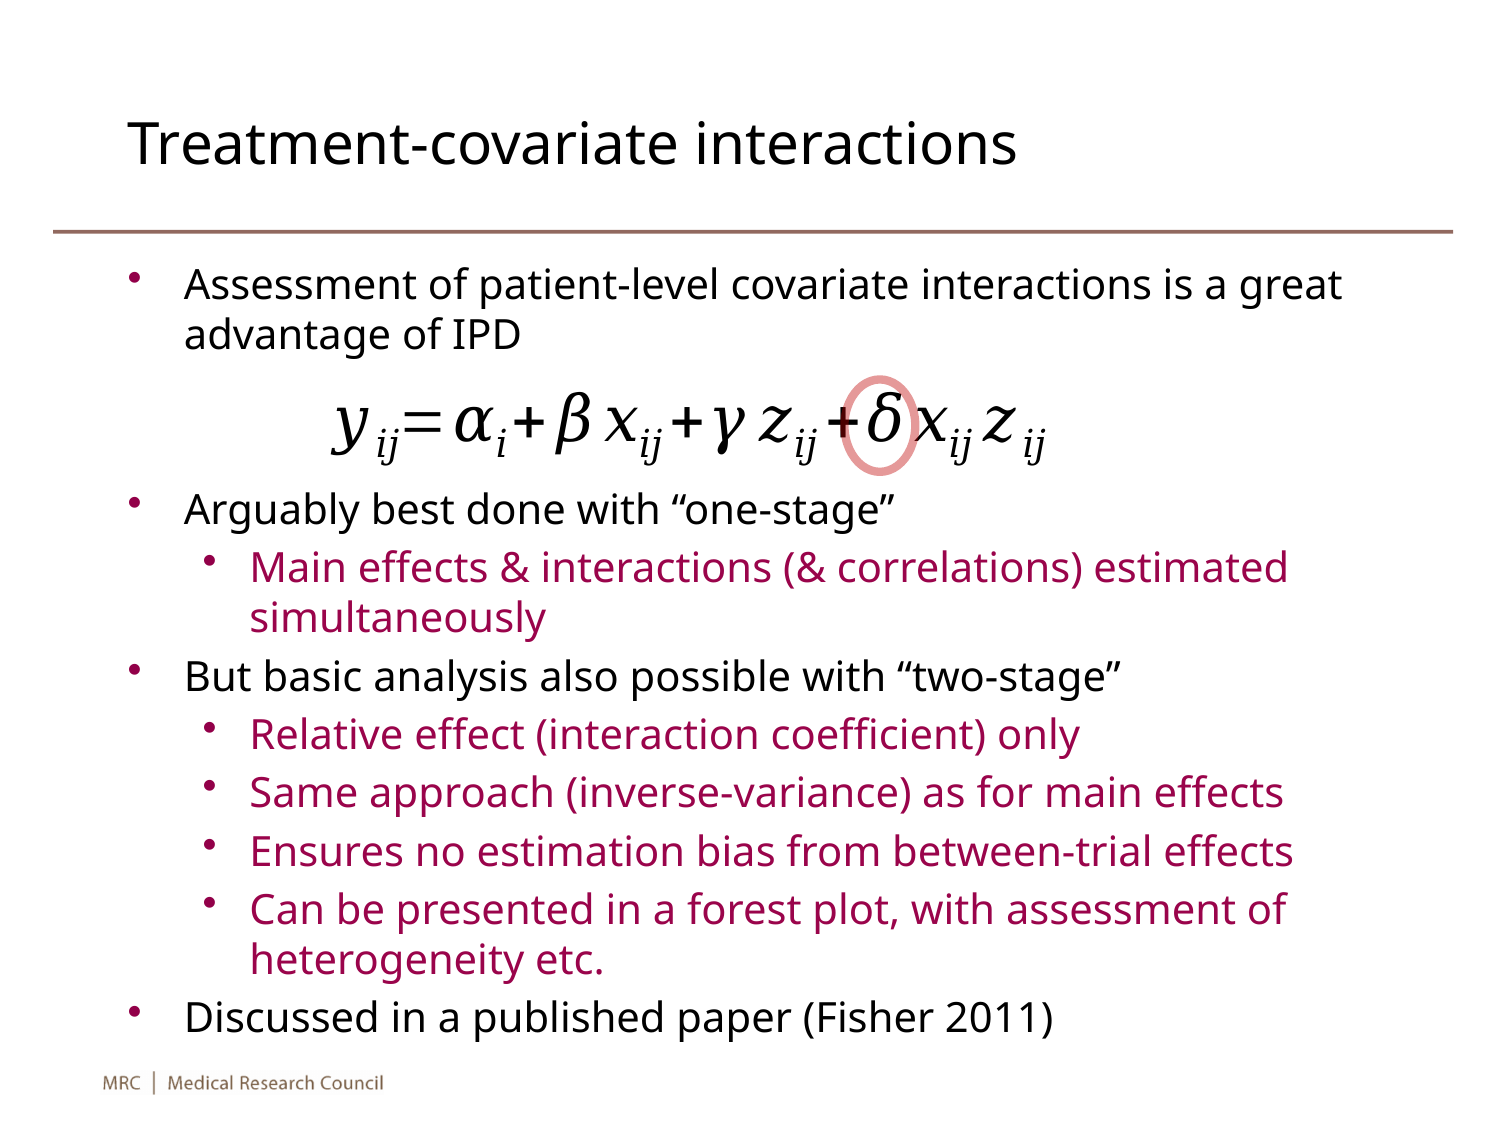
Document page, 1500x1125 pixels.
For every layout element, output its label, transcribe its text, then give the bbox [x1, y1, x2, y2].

title Treatment-covariate interactions [112, 75, 1397, 208]
list Assessment of patient-level covariate interactions is a great advantage of IPD Arguably best done with “one-stage” Main effects & interactions (& correlations) estimated simultaneously But basic analysis also possible with “two-stage” Relative effect (interaction coefficient) only Same approach (inverse-variance) as for main effects Ensures no estimation bias from between-trial effects Can be presented in a forest plot, with assessment of heterogeneity etc. Discussed in a published paper (Fisher 2011) [112, 249, 1424, 1094]
text_box [844, 379, 916, 472]
picture [100, 1070, 384, 1095]
